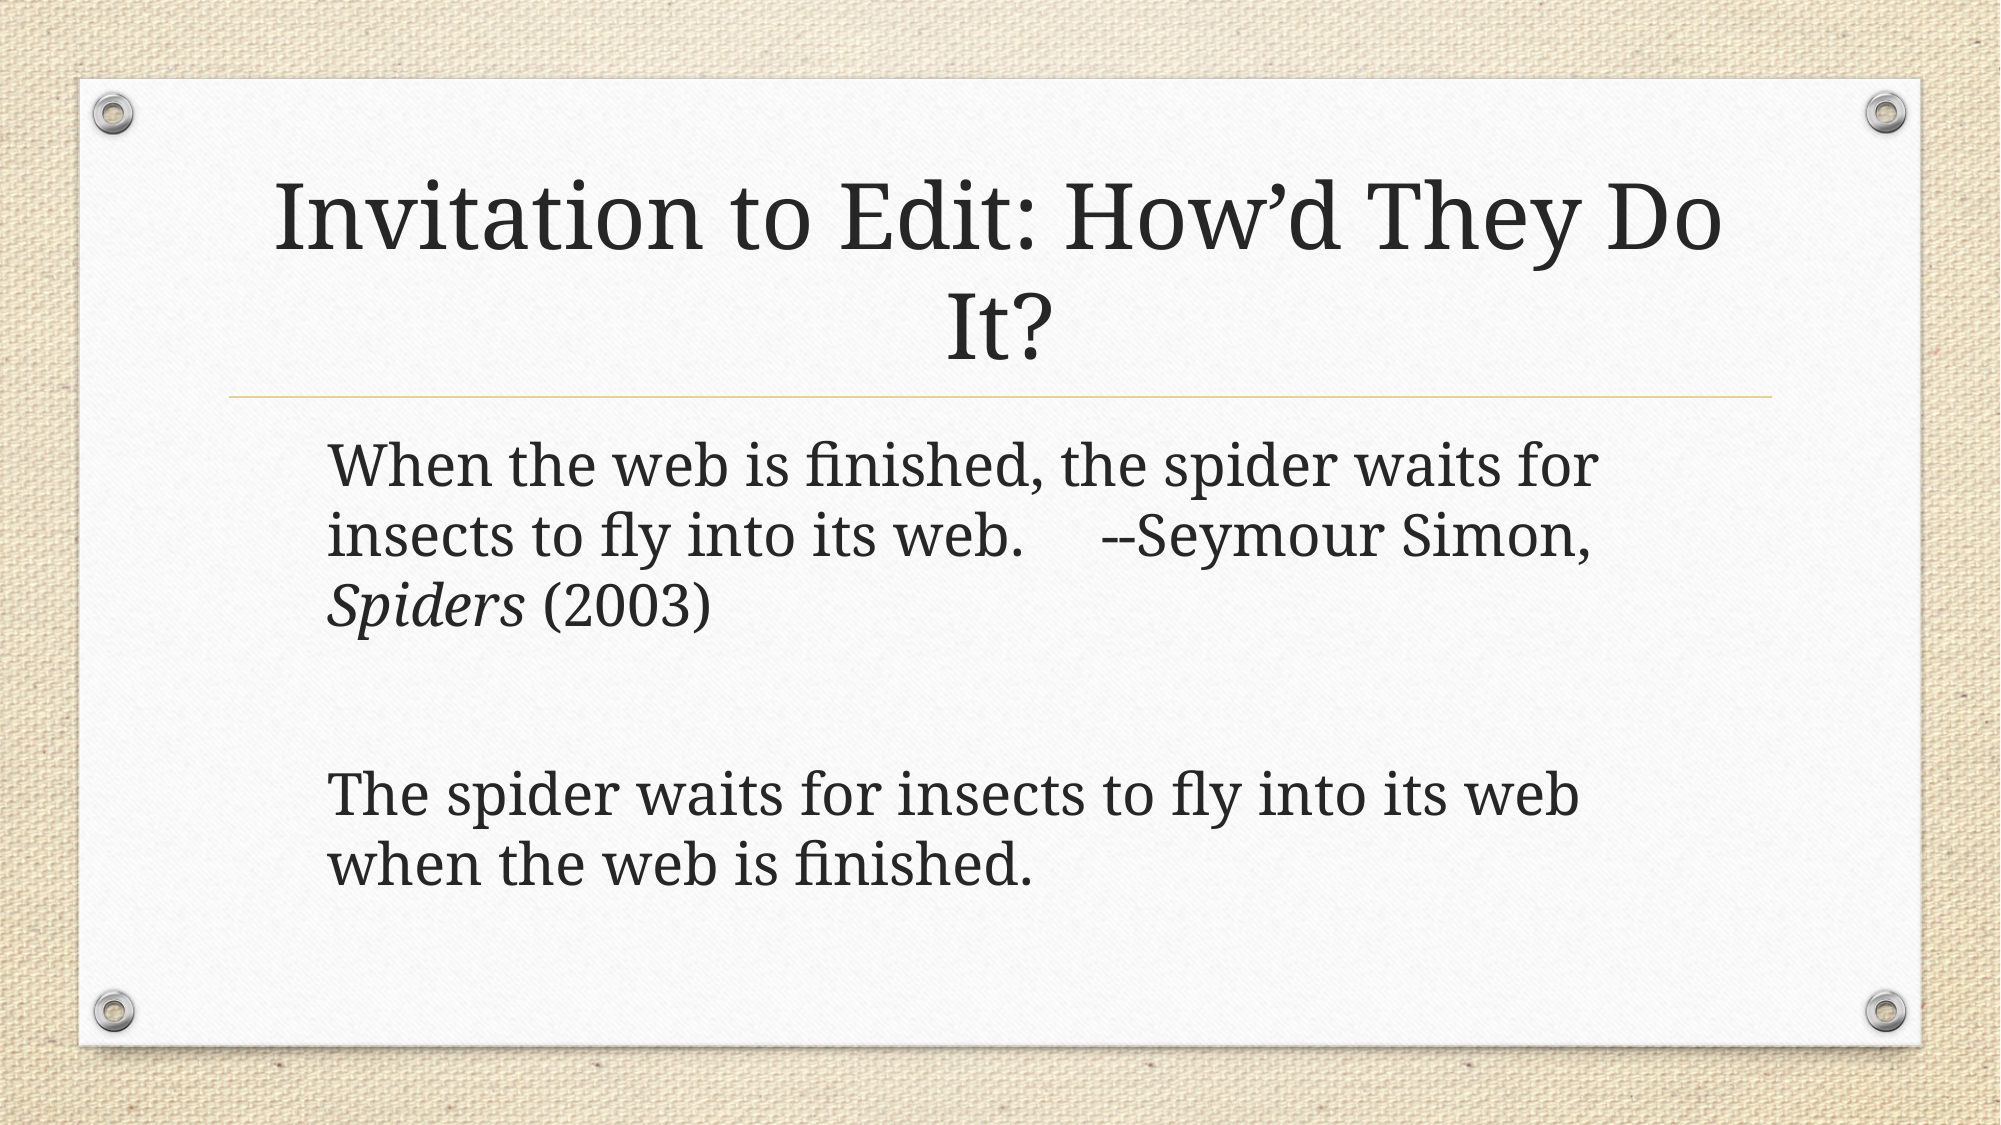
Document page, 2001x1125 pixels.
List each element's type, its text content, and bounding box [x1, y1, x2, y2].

title Invitation to Edit: How’d They Do It? [212, 160, 1788, 376]
list When the web is finished, the spider waits for insects to fly into its web. --Seymour Simon, Spiders (2003) The spider waits for insects to fly into its web when the web is finished. [311, 420, 1715, 966]
picture [0, 0, 2001, 1125]
